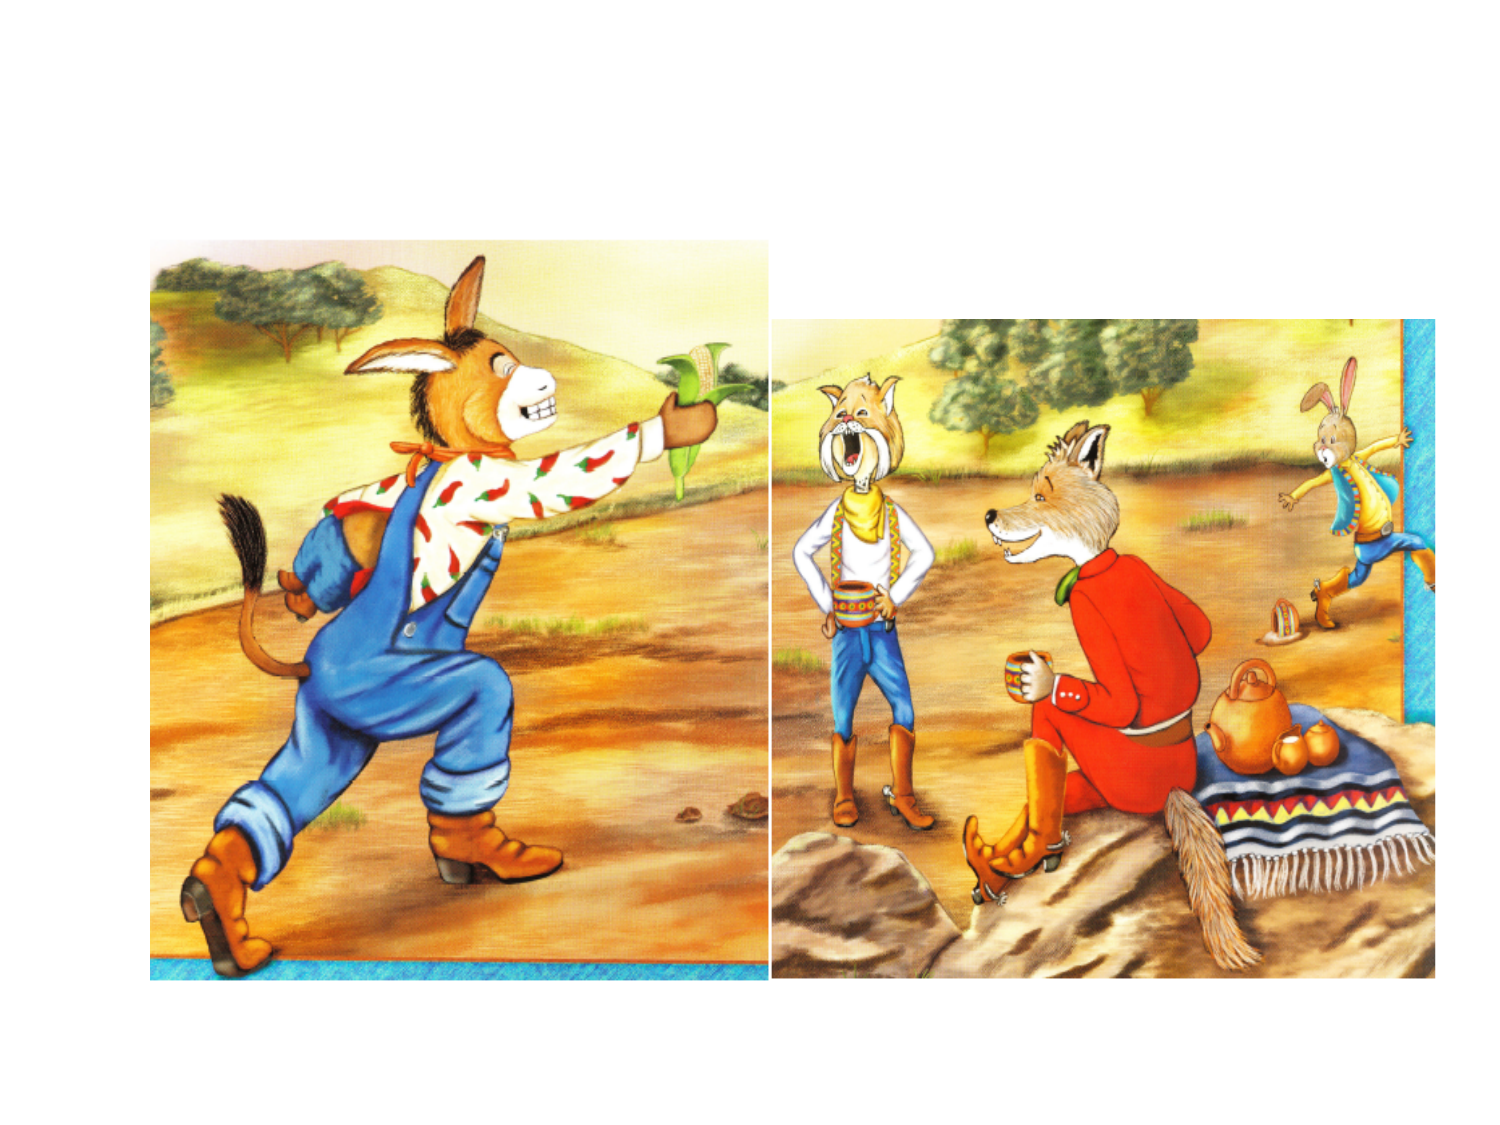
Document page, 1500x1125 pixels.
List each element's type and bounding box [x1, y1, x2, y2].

text_box [149, 237, 1438, 985]
